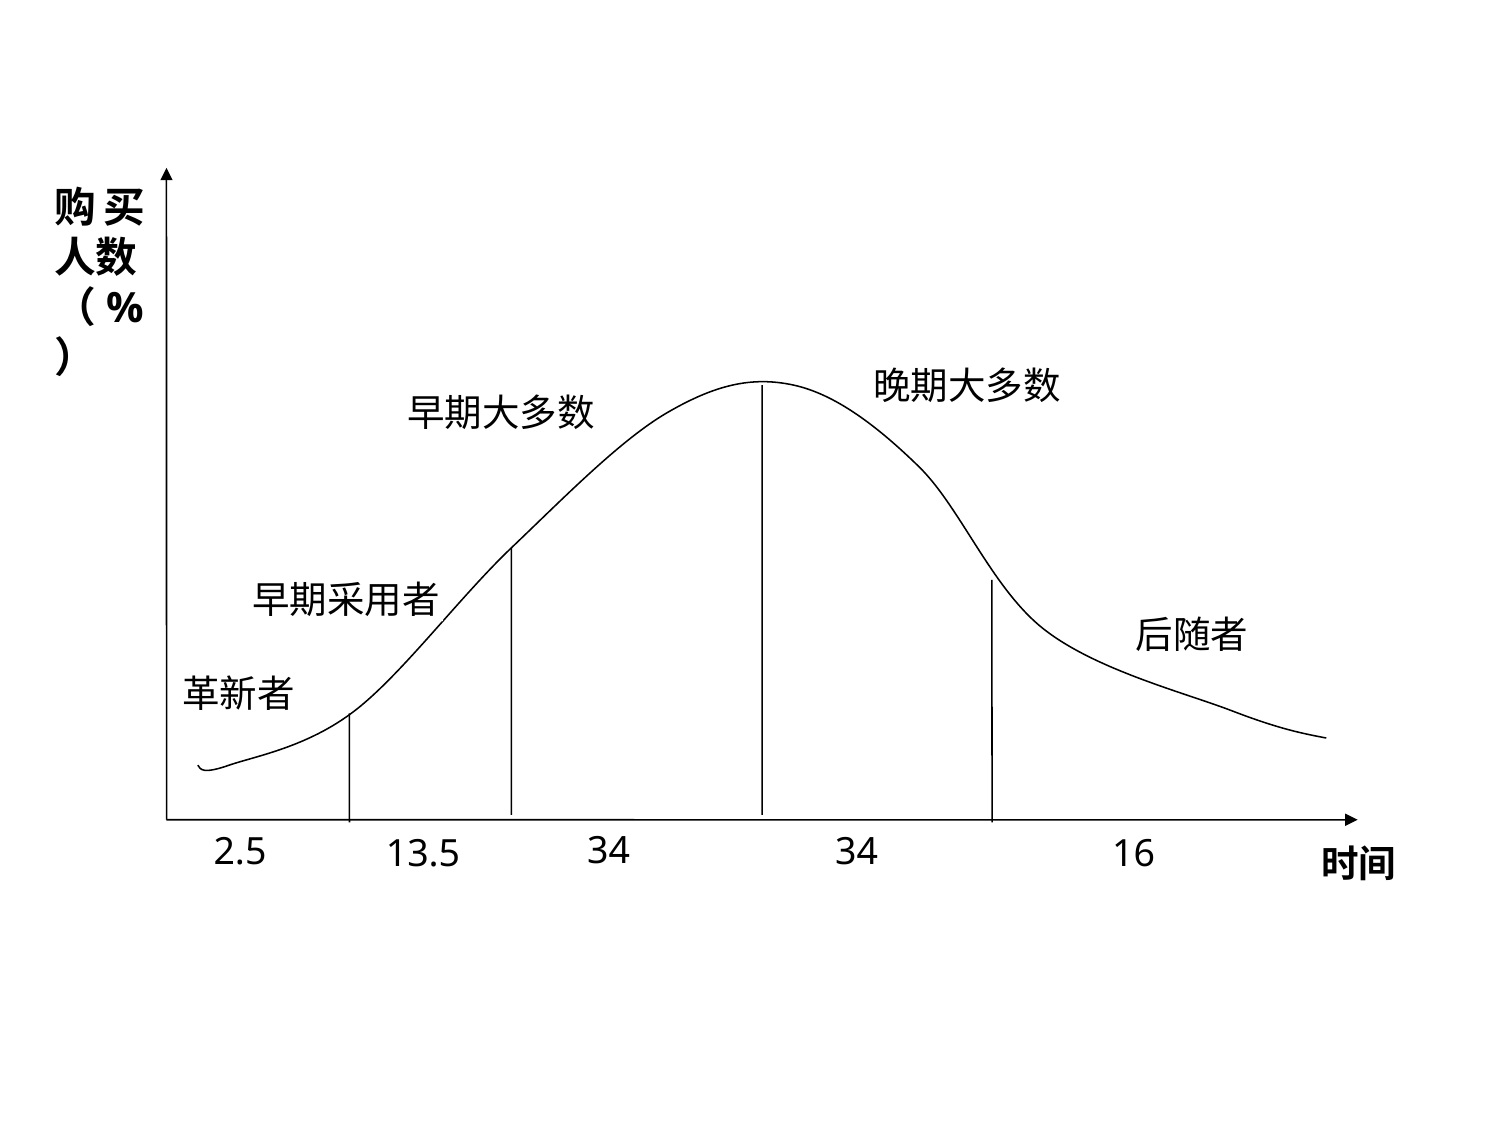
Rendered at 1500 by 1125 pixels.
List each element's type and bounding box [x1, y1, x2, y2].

text_box [41, 113, 1421, 902]
